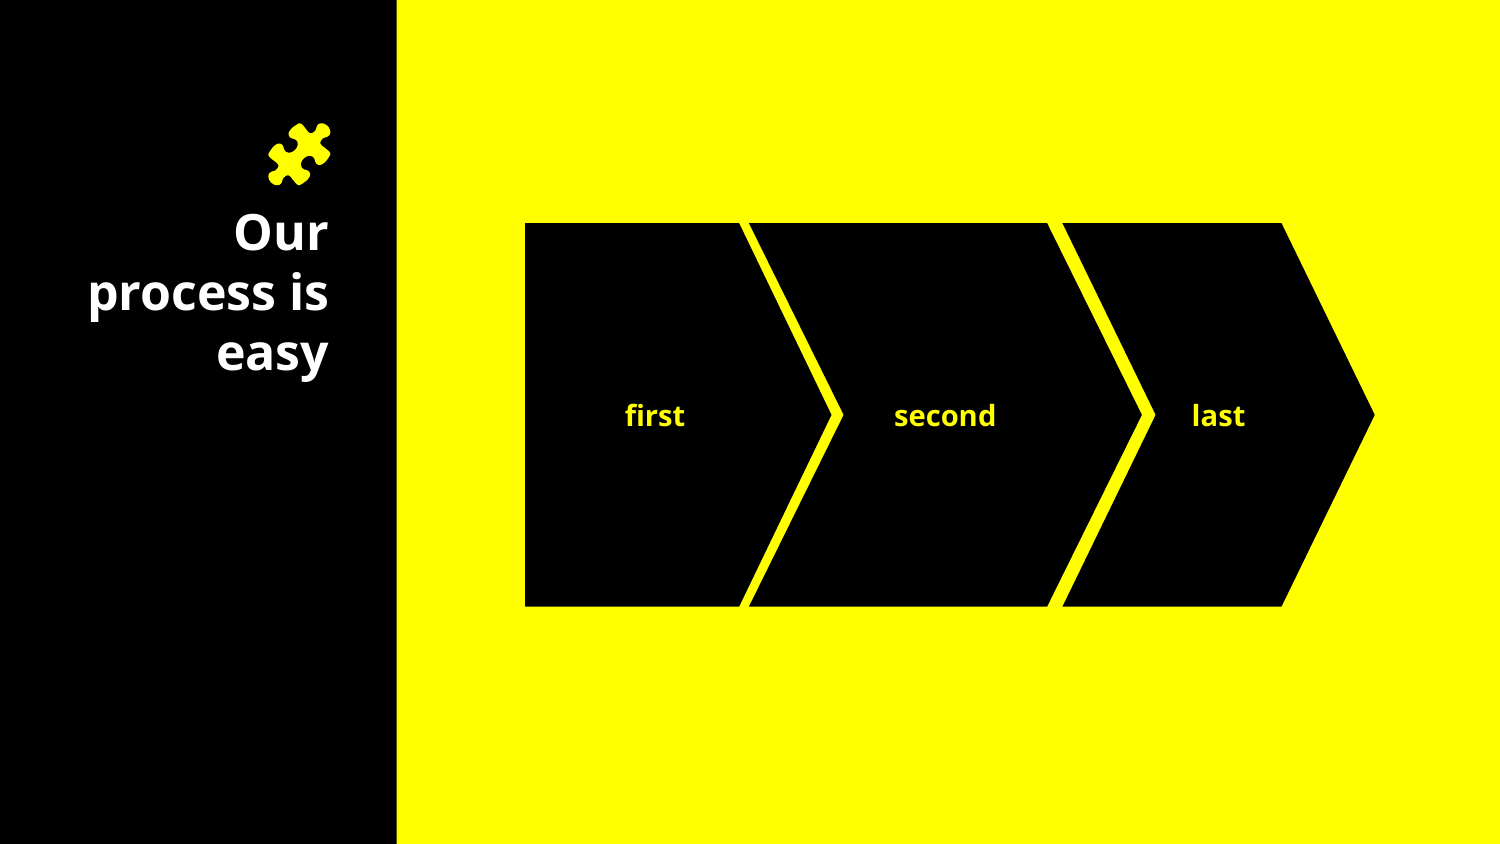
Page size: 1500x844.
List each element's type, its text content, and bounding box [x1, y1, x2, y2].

text_box [268, 123, 331, 186]
text_box first [525, 223, 832, 607]
title Our process is easy [65, 185, 345, 429]
text_box last [1062, 223, 1375, 607]
text_box second [748, 223, 1142, 607]
